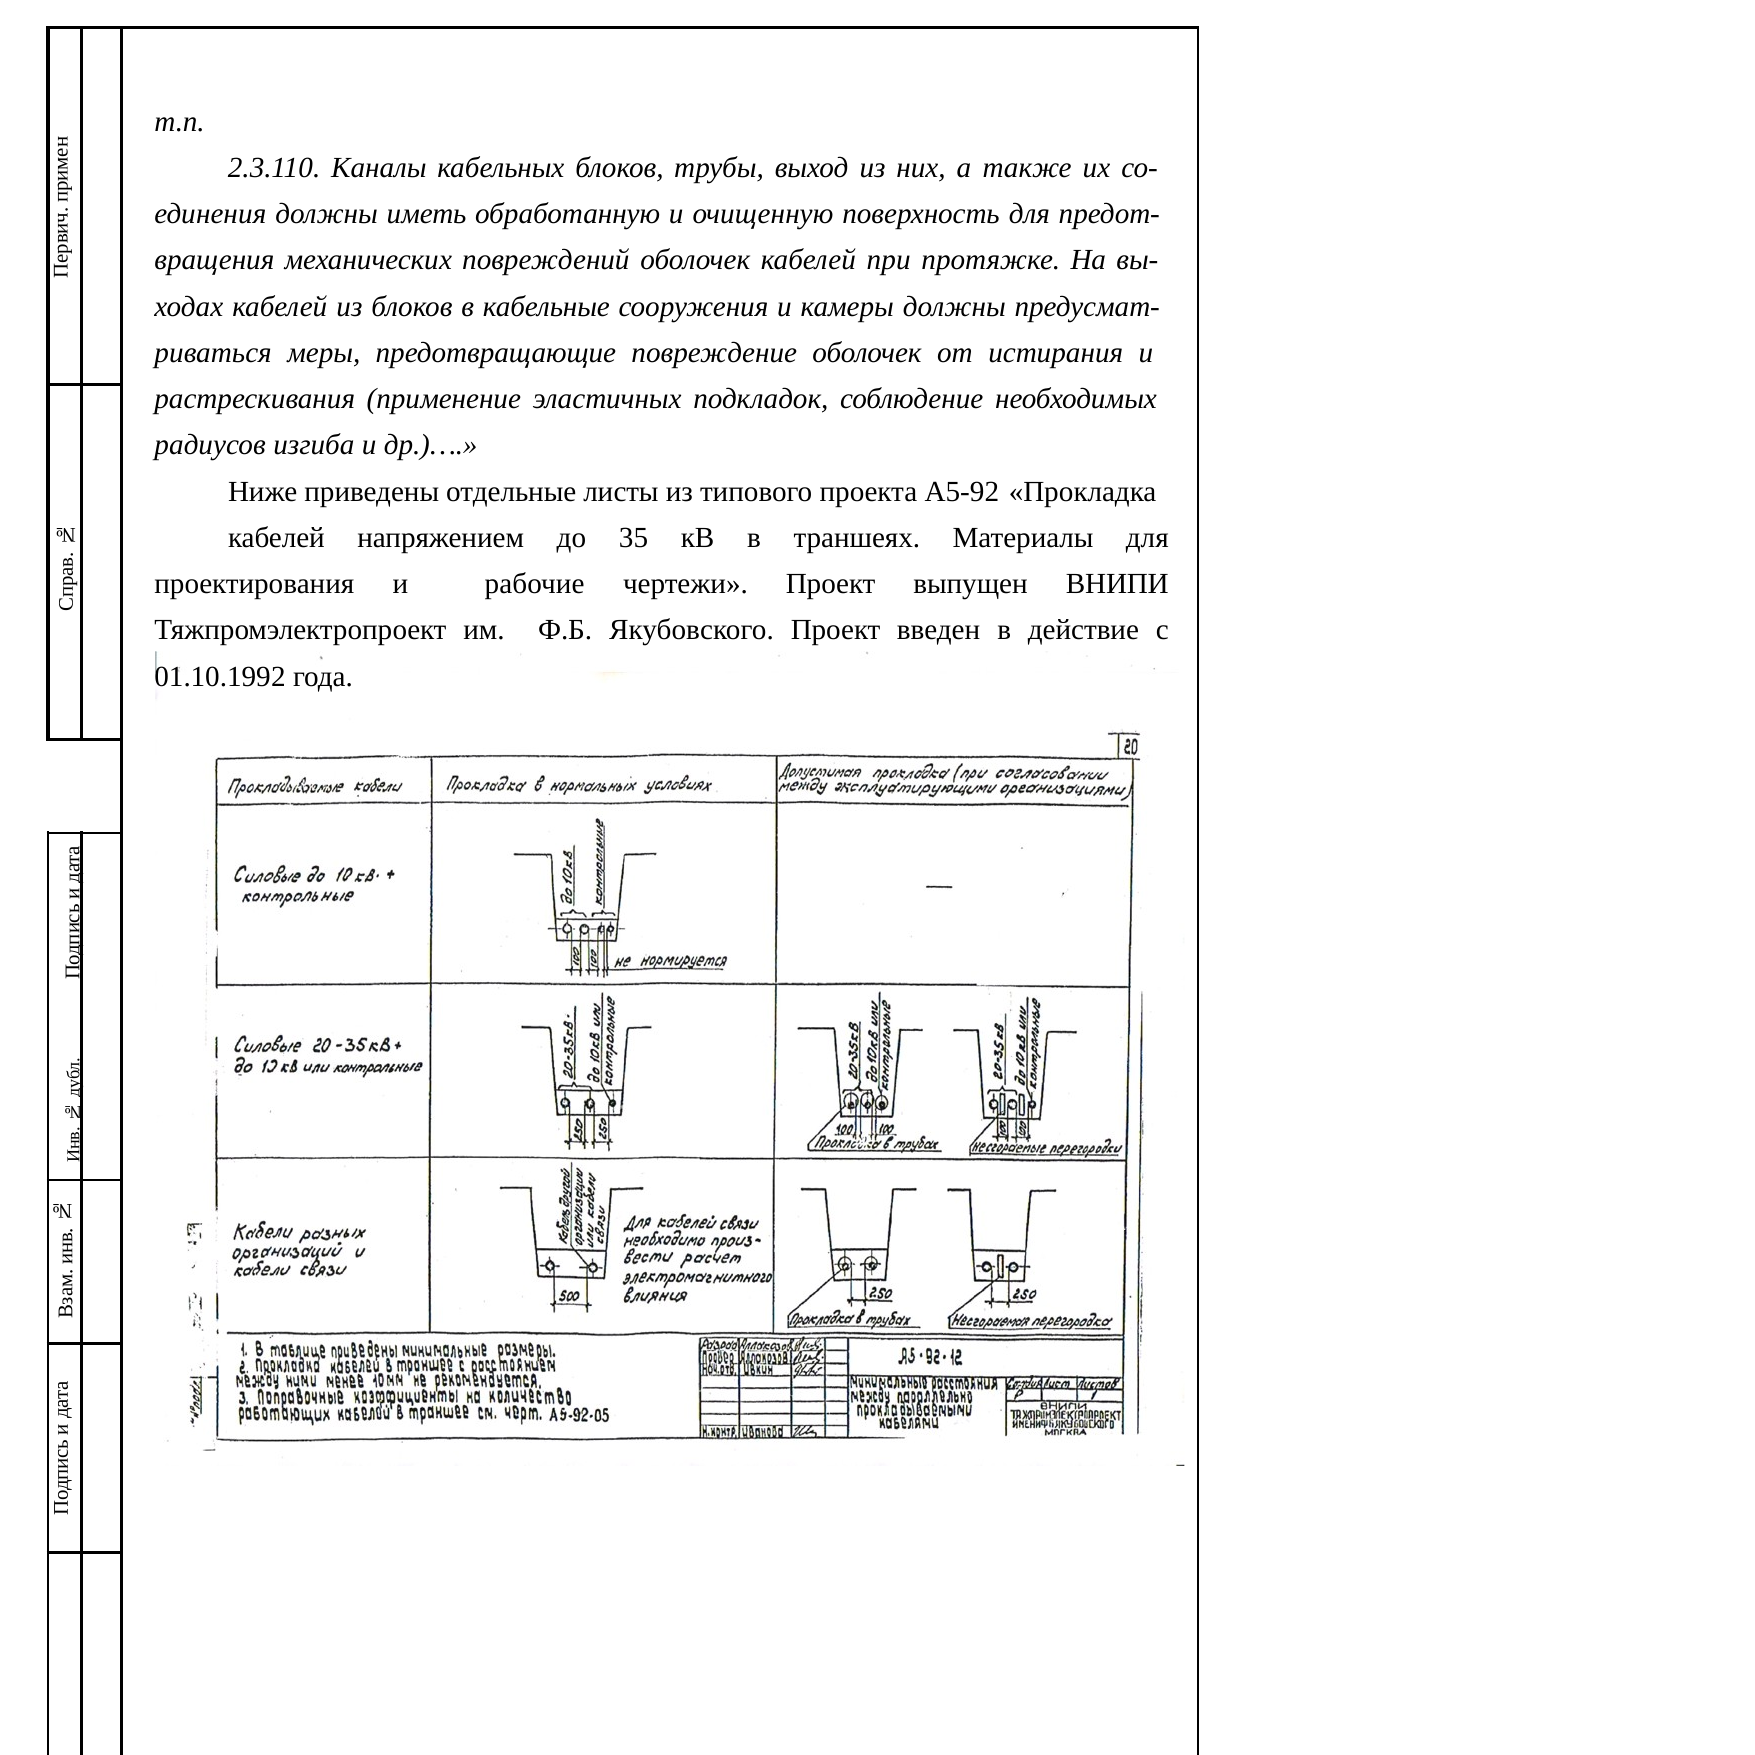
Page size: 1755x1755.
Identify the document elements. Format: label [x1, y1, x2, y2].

table_cell [49, 1345, 80, 1551]
table_header [123, 29, 1197, 1755]
table_header [83, 29, 120, 383]
table_header [50, 29, 80, 383]
table_cell [83, 386, 120, 738]
table_cell [83, 834, 120, 1179]
table_cell [83, 1345, 120, 1551]
table_cell [49, 834, 80, 1179]
table_cell [83, 1554, 120, 1755]
table_cell [50, 386, 80, 738]
table_cell [49, 1554, 80, 1755]
table_cell [49, 1181, 80, 1342]
table_cell [48, 741, 120, 832]
table_cell [83, 1181, 120, 1342]
